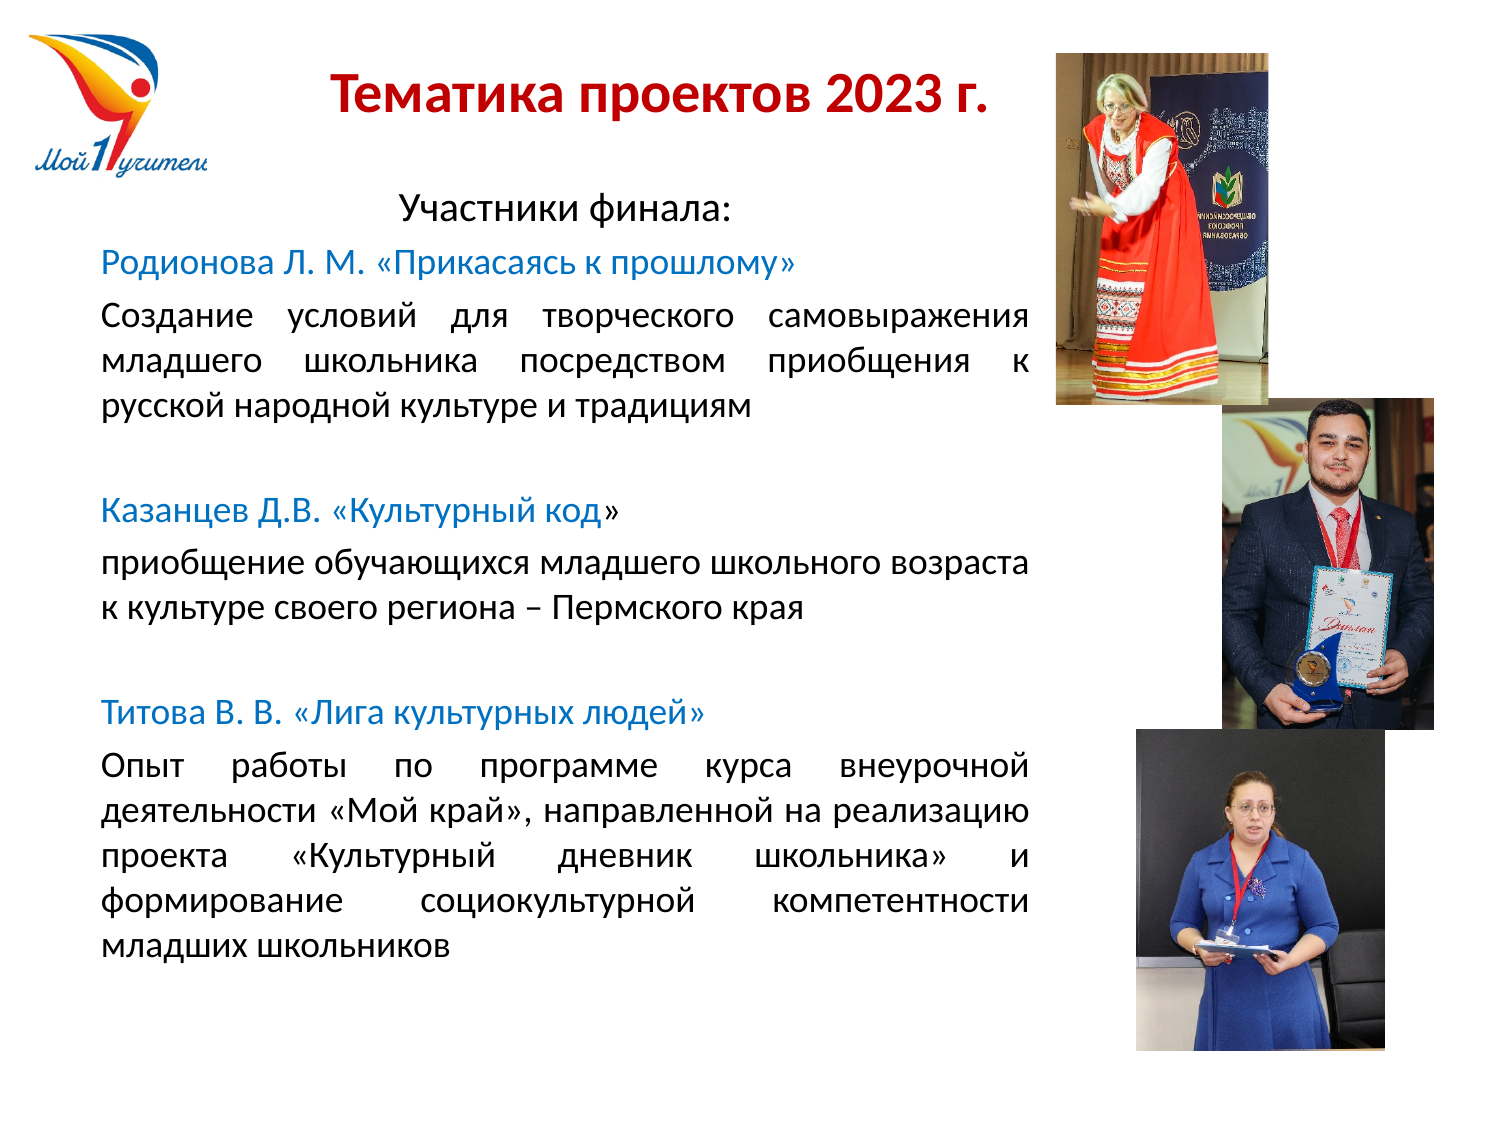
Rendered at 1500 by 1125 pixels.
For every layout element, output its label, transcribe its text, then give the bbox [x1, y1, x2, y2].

picture [29, 0, 207, 178]
picture [1055, 53, 1435, 1051]
list Участники финала: Родионова Л. М. «Прикасаясь к прошлому» Создание условий для творческого самовыражения младшего школьника посредством приобщения к русской народной культуре и традициям Казанцев Д.В. «Культурный код» приобщение обучающихся младшего школьного возраста к культуре своего региона – Пермского края Титова В. В. «Лига культурных людей» Опыт работы по программе курса внеурочной деятельности «Мой край», направленной на реализацию проекта «Культурный дневник школьника» и формирование социокультурной компетентности младших школьников [29, 171, 1046, 973]
title Тематика проектов 2023 г. [303, 31, 1261, 148]
